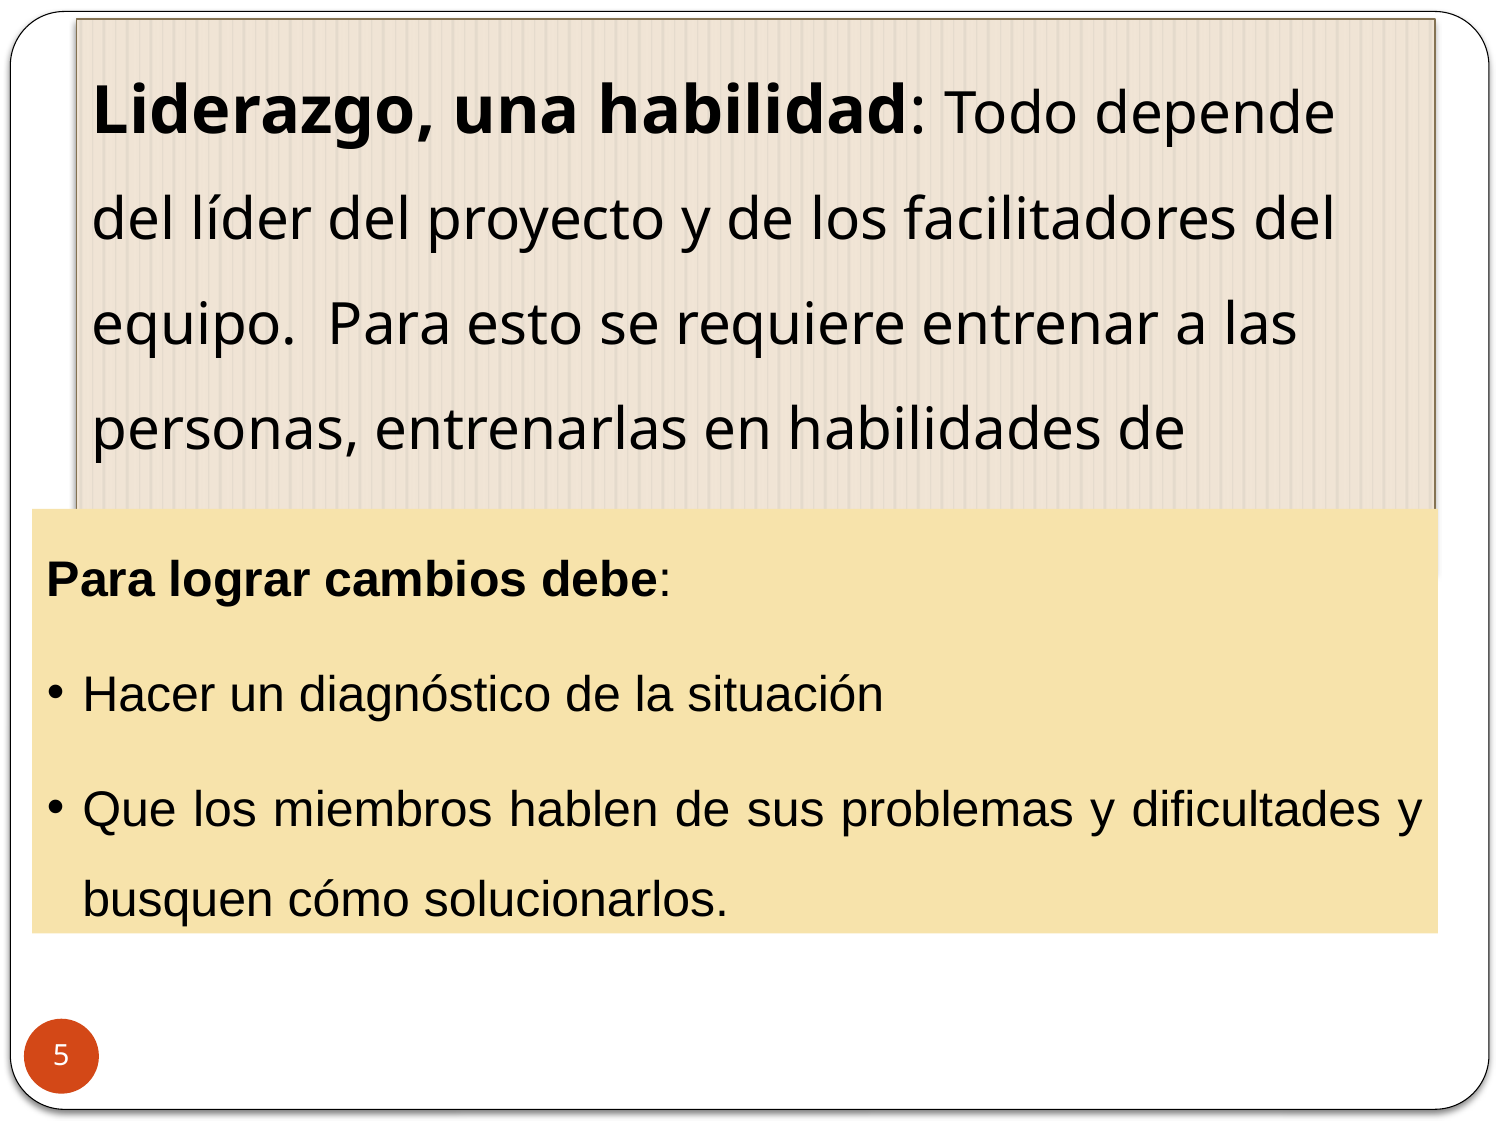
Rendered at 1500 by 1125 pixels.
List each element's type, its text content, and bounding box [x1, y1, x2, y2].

text_box Para lograr cambios debe: Hacer un diagnóstico de la situación Que los miembros hablen de sus problemas y dificultades y busquen cómo solucionarlos. [32, 508, 1438, 934]
slide_number 5 [23, 1018, 99, 1094]
text_box Liderazgo, una habilidad: Todo depende del líder del proyecto y de los facilitadores del equipo. Para esto se requiere entrenar a las personas, entrenarlas en habilidades de liderazgo. [76, 18, 1436, 508]
